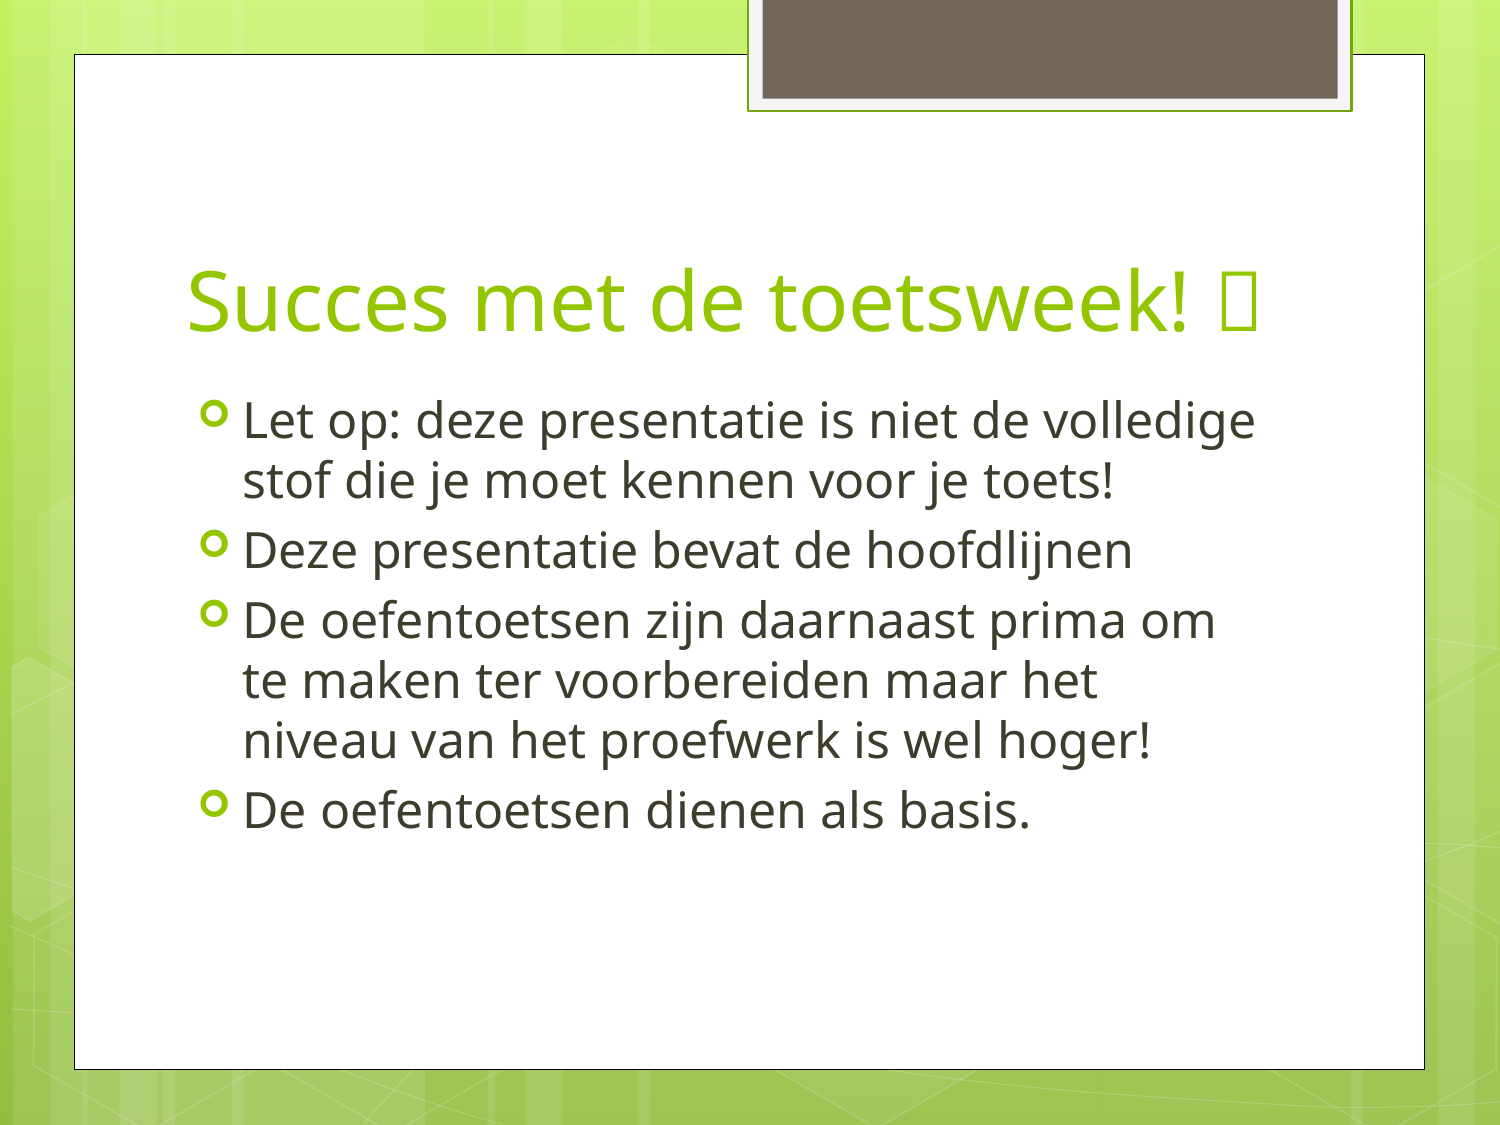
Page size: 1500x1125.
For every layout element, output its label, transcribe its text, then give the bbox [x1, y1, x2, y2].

list Let op: deze presentatie is niet de volledige stof die je moet kennen voor je toets! Deze presentatie bevat de hoofdlijnen De oefentoetsen zijn daarnaast prima om te maken ter voorbereiden maar het niveau van het proefwerk is wel hoger! De oefentoetsen dienen als basis. [171, 381, 1283, 957]
title Succes met de toetsweek!  [171, 168, 1324, 357]
